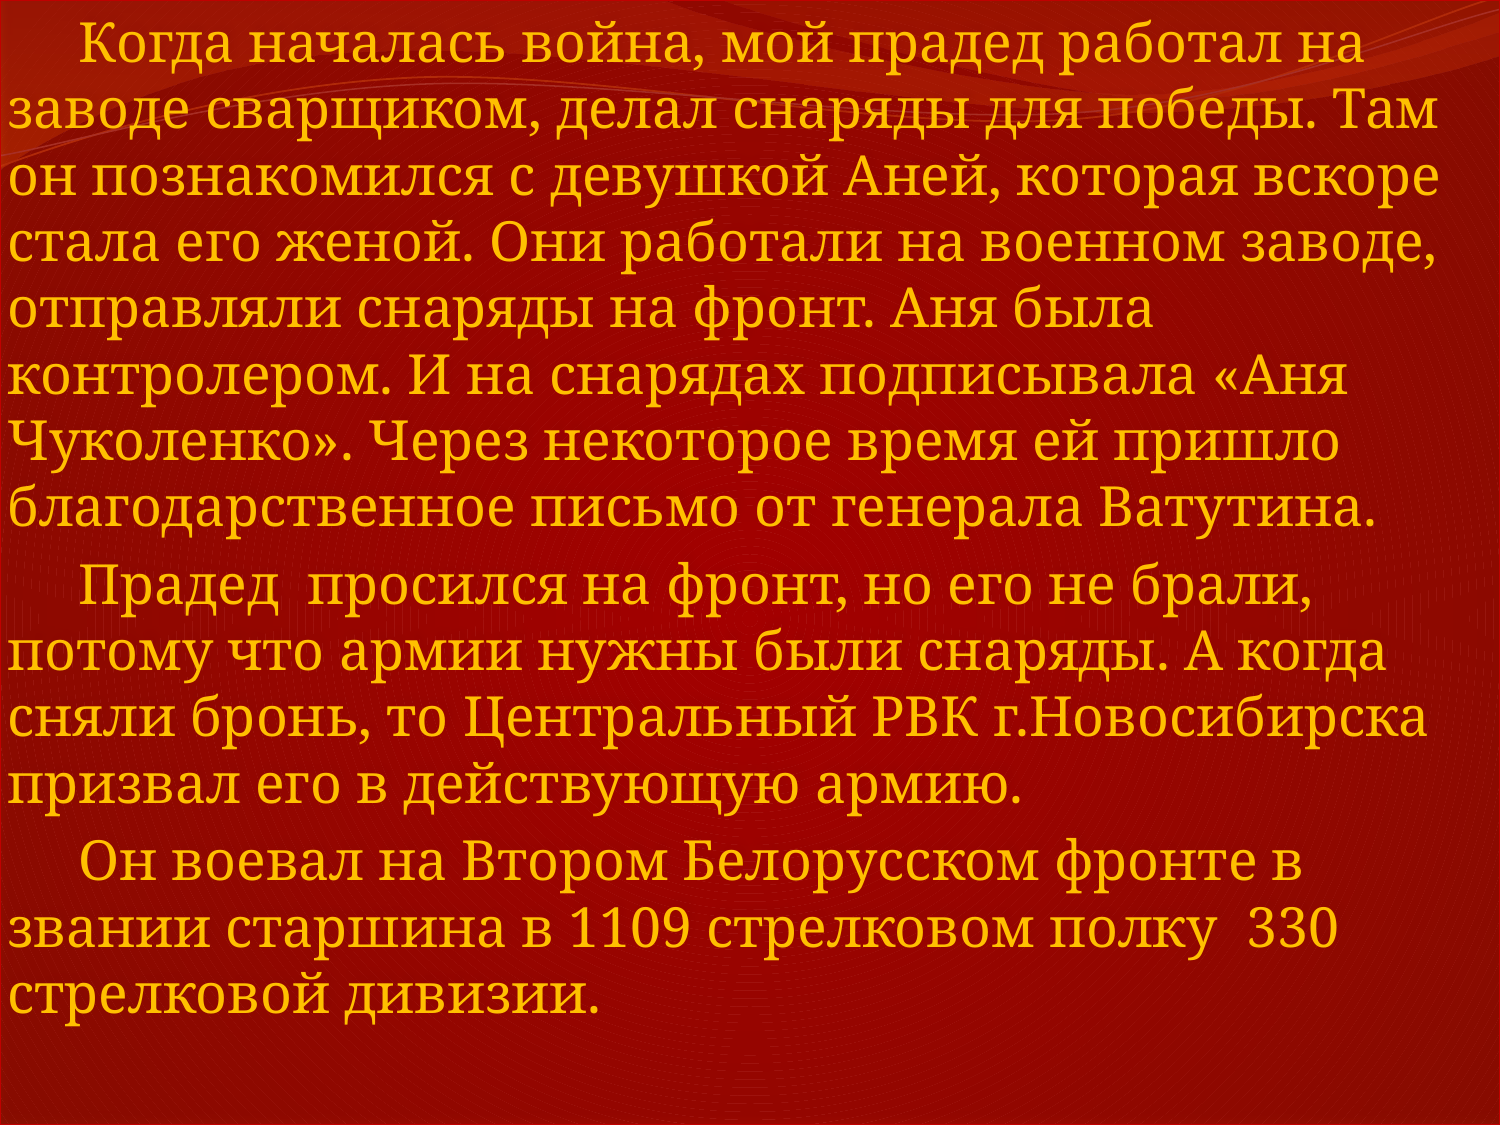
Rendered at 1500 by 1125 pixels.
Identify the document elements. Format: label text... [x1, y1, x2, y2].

list Когда началась война, мой прадед работал на заводе сварщиком, делал снаряды для победы. Там он познакомился с девушкой Аней, которая вскоре стала его женой. Они работали на военном заводе, отправляли снаряды на фронт. Аня была контролером. И на снарядах подписывала «Аня Чуколенко». Через некоторое время ей пришло благодарственное письмо от генерала Ватутина. Прадед просился на фронт, но его не брали, потому что армии нужны были снаряды. А когда сняли бронь, то Центральный РВК г.Новосибирска призвал его в действующую армию. Он воевал на Втором Белорусском фронте в звании старшина в 1109 стрелковом полку 330 стрелковой дивизии. [0, 0, 1500, 1125]
